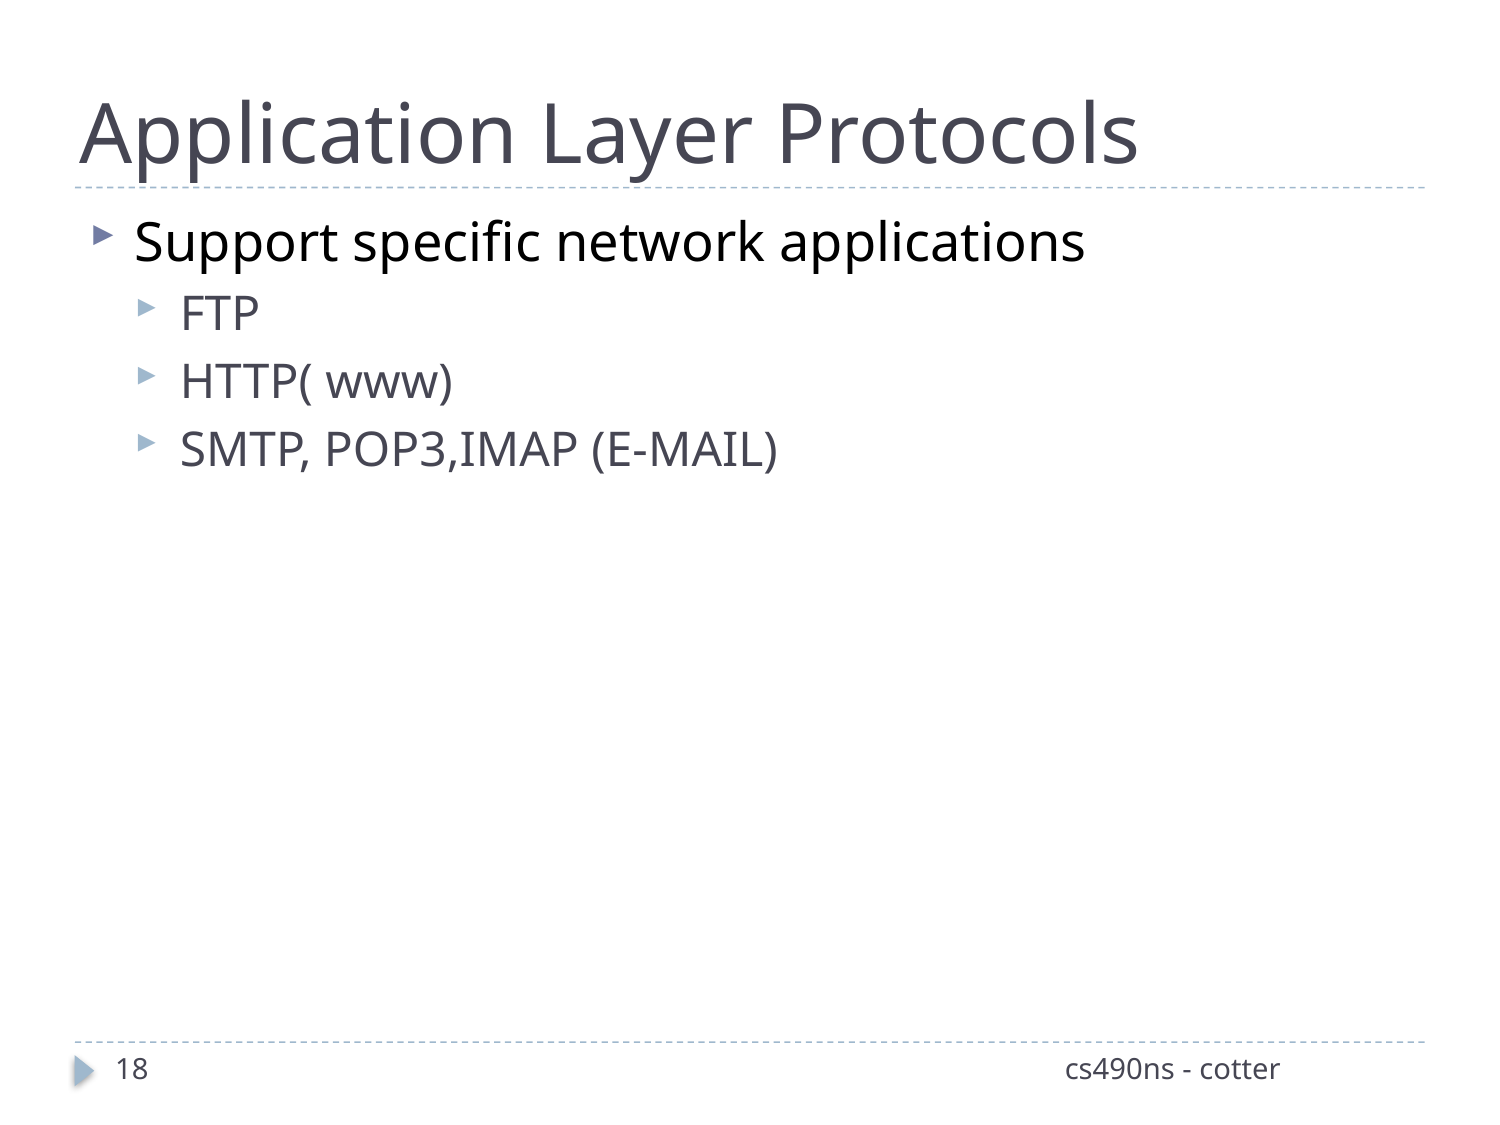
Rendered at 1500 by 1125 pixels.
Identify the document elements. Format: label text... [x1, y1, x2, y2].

list Support specific network applications FTP HTTP( www) SMTP, POP3,IMAP (E-MAIL) [75, 200, 1425, 1010]
slide_number cs490ns - cotter [1050, 1042, 1426, 1103]
slide_number 18 [100, 1042, 426, 1103]
title Application Layer Protocols [64, 0, 1403, 188]
